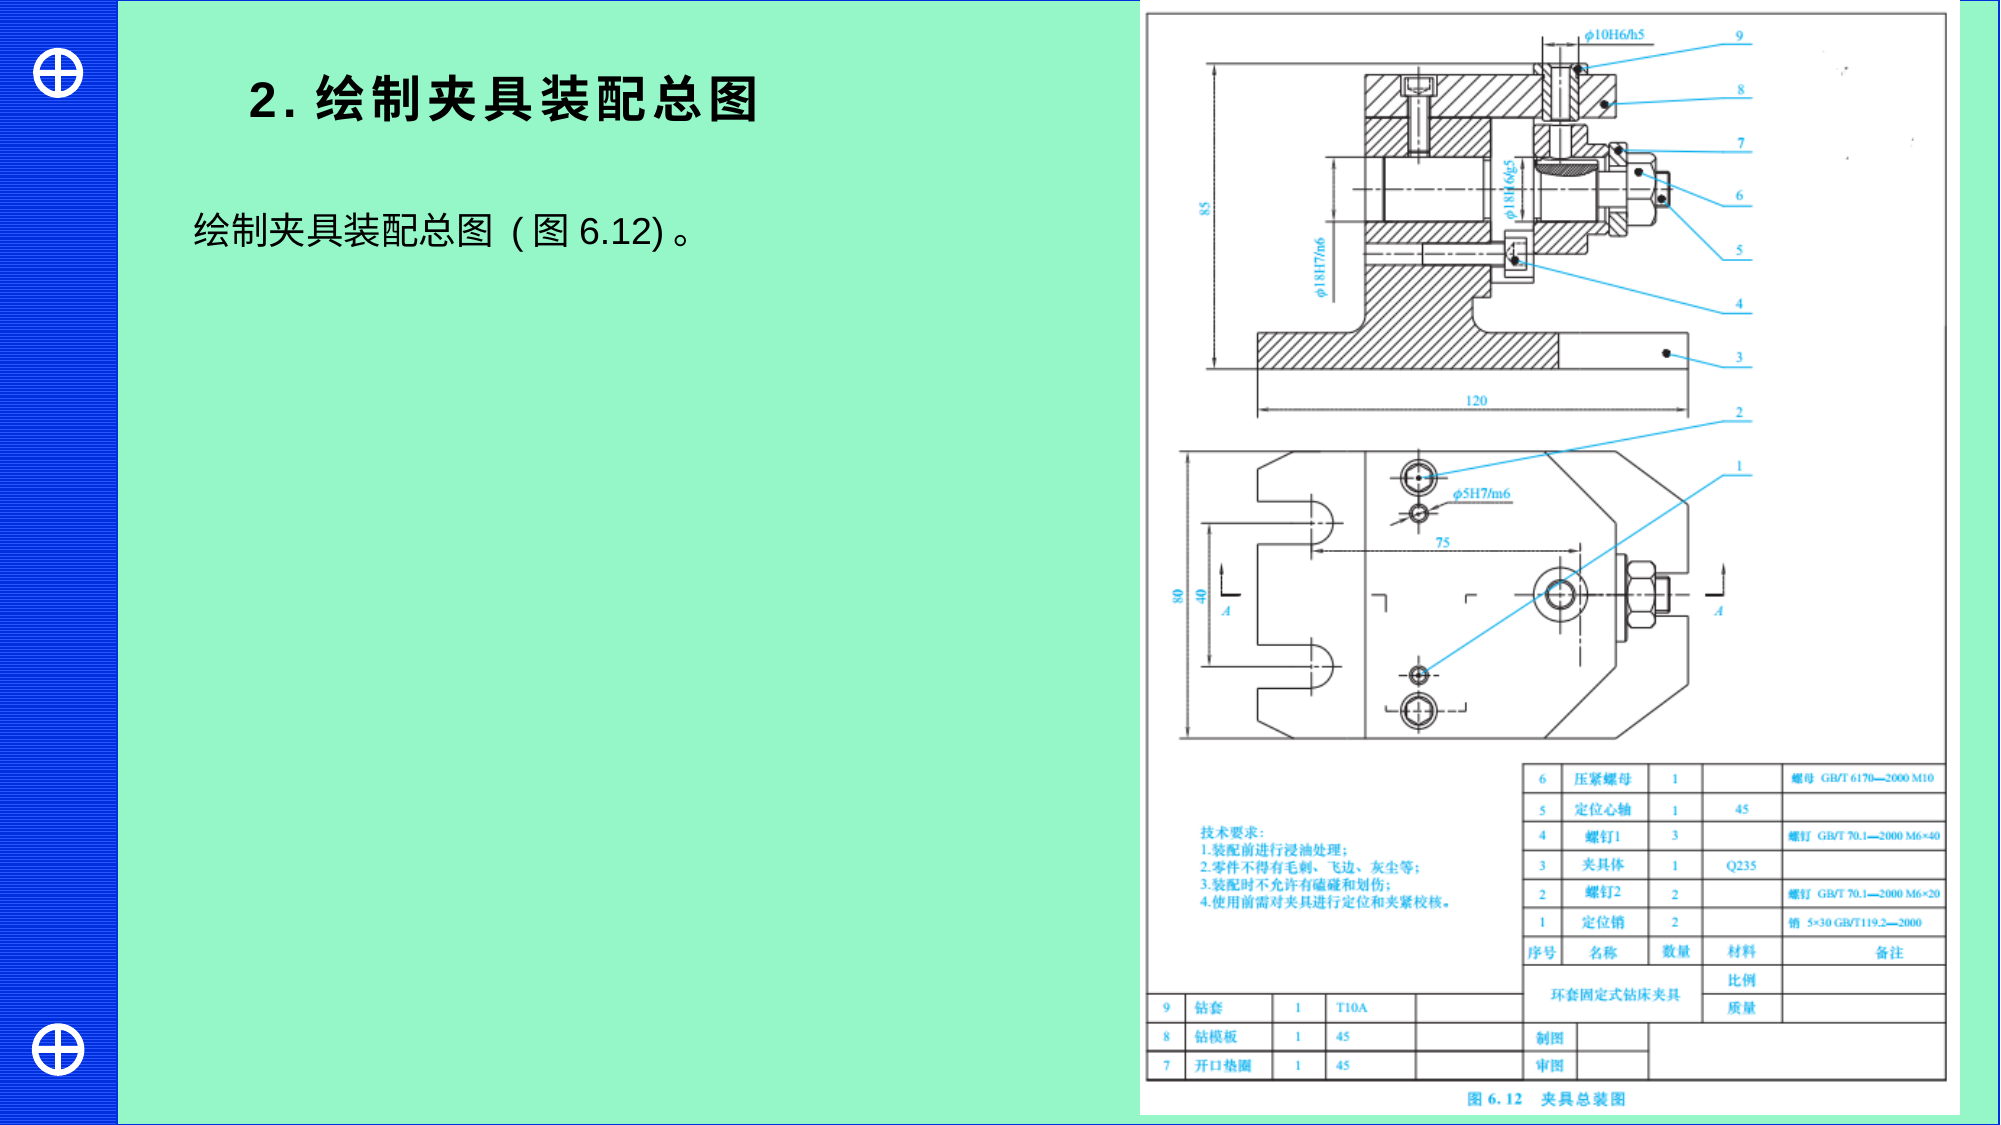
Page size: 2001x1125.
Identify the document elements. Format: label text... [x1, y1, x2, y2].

picture [1140, 0, 1960, 1115]
text_box 2.绘制夹具装配总图 [126, 18, 1140, 140]
text_box 绘制夹具装配总图 (图6.12)。 [178, 199, 1140, 260]
